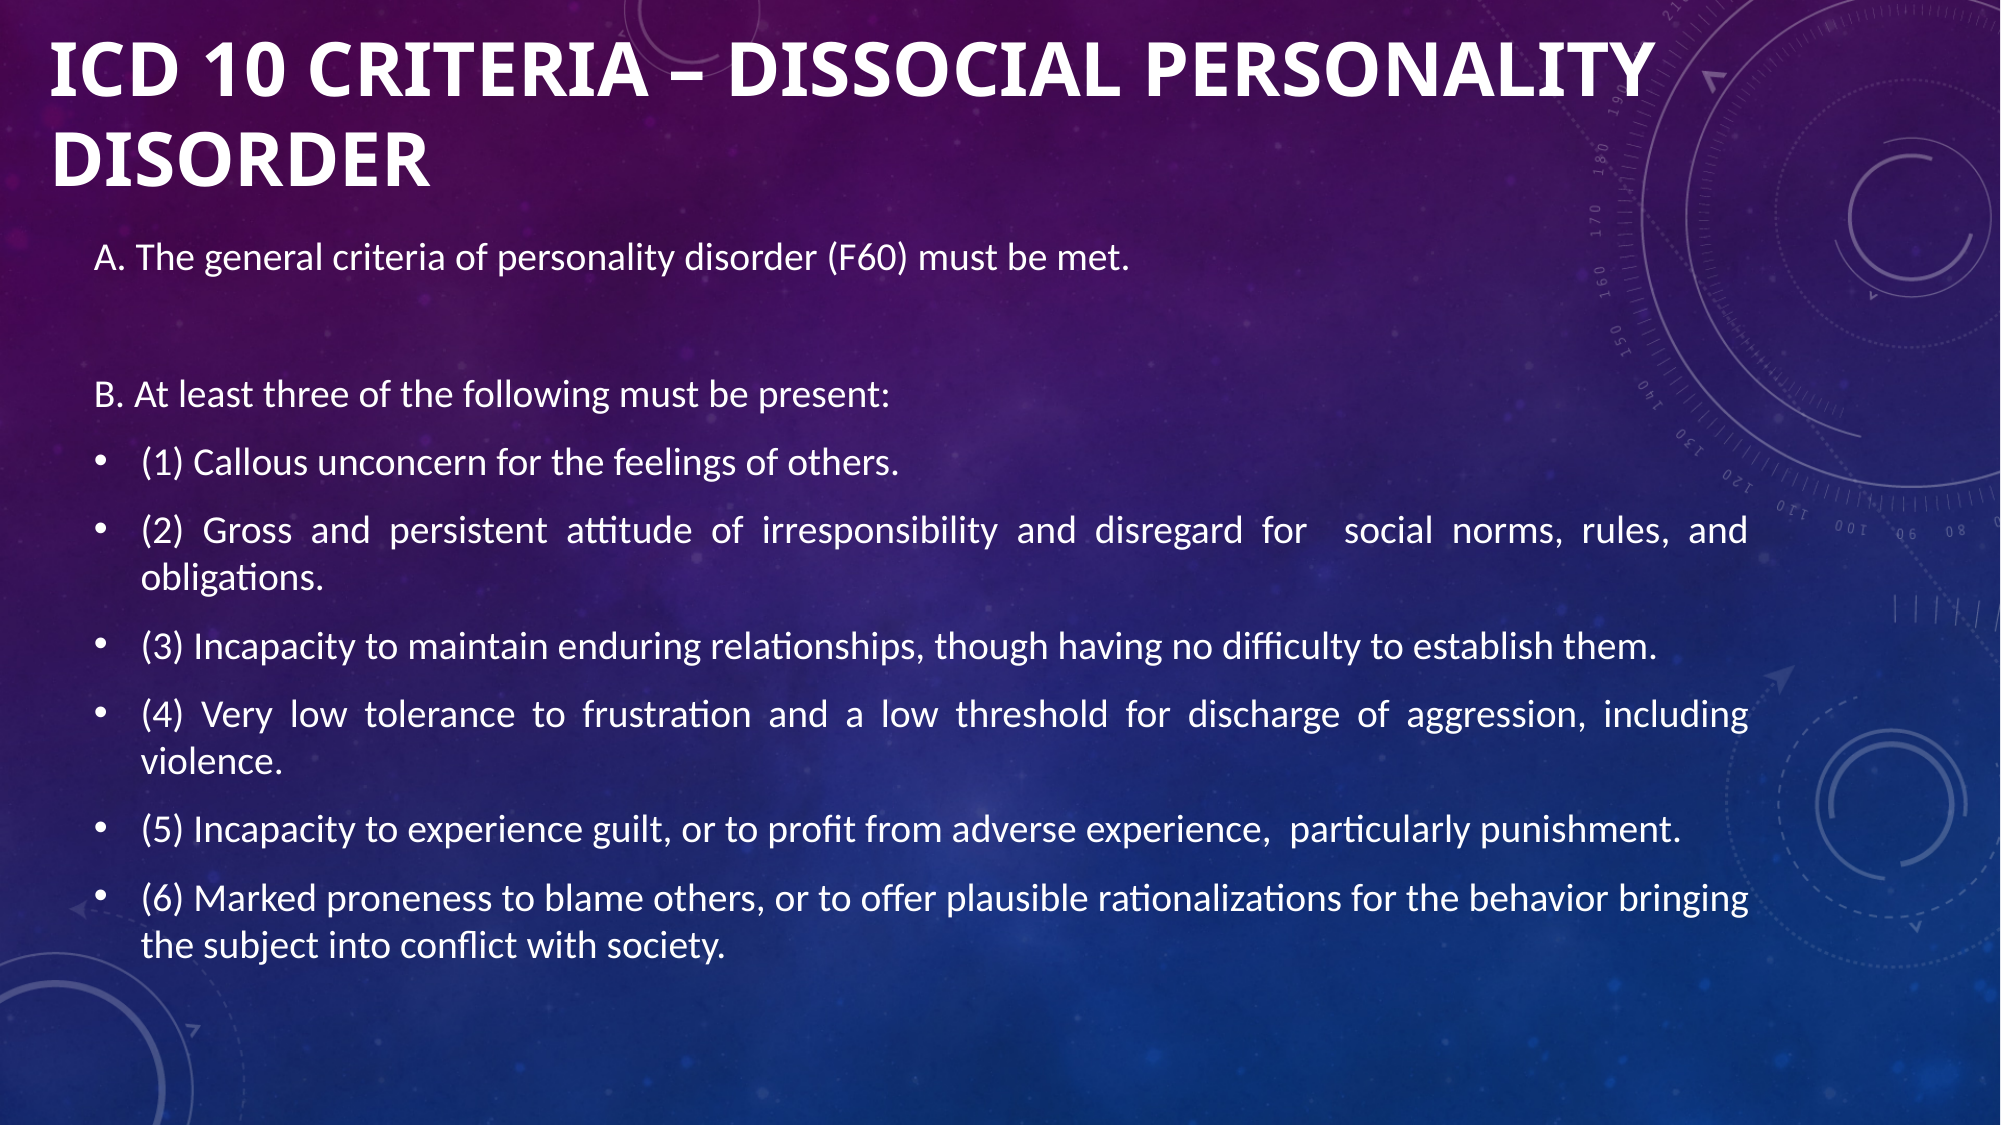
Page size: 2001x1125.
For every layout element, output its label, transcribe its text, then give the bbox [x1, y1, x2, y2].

list A. The general criteria of personality disorder (F60) must be met. B. At least three of the following must be present: (1) Callous unconcern for the feelings of others. (2) Gross and persistent attitude of irresponsibility and disregard for social norms, rules, and obligations. (3) Incapacity to maintain enduring relationships, though having no difficulty to establish them. (4) Very low tolerance to frustration and a low threshold for discharge of aggression, including violence. (5) Incapacity to experience guilt, or to profit from adverse experience, particularly punishment. (6) Marked proneness to blame others, or to offer plausible rationalizations for the behavior bringing the subject into conflict with society. [78, 204, 1767, 1059]
picture [0, 0, 2001, 1125]
title ICD 10 Criteria – Dissocial personality disorder [34, 42, 1697, 180]
